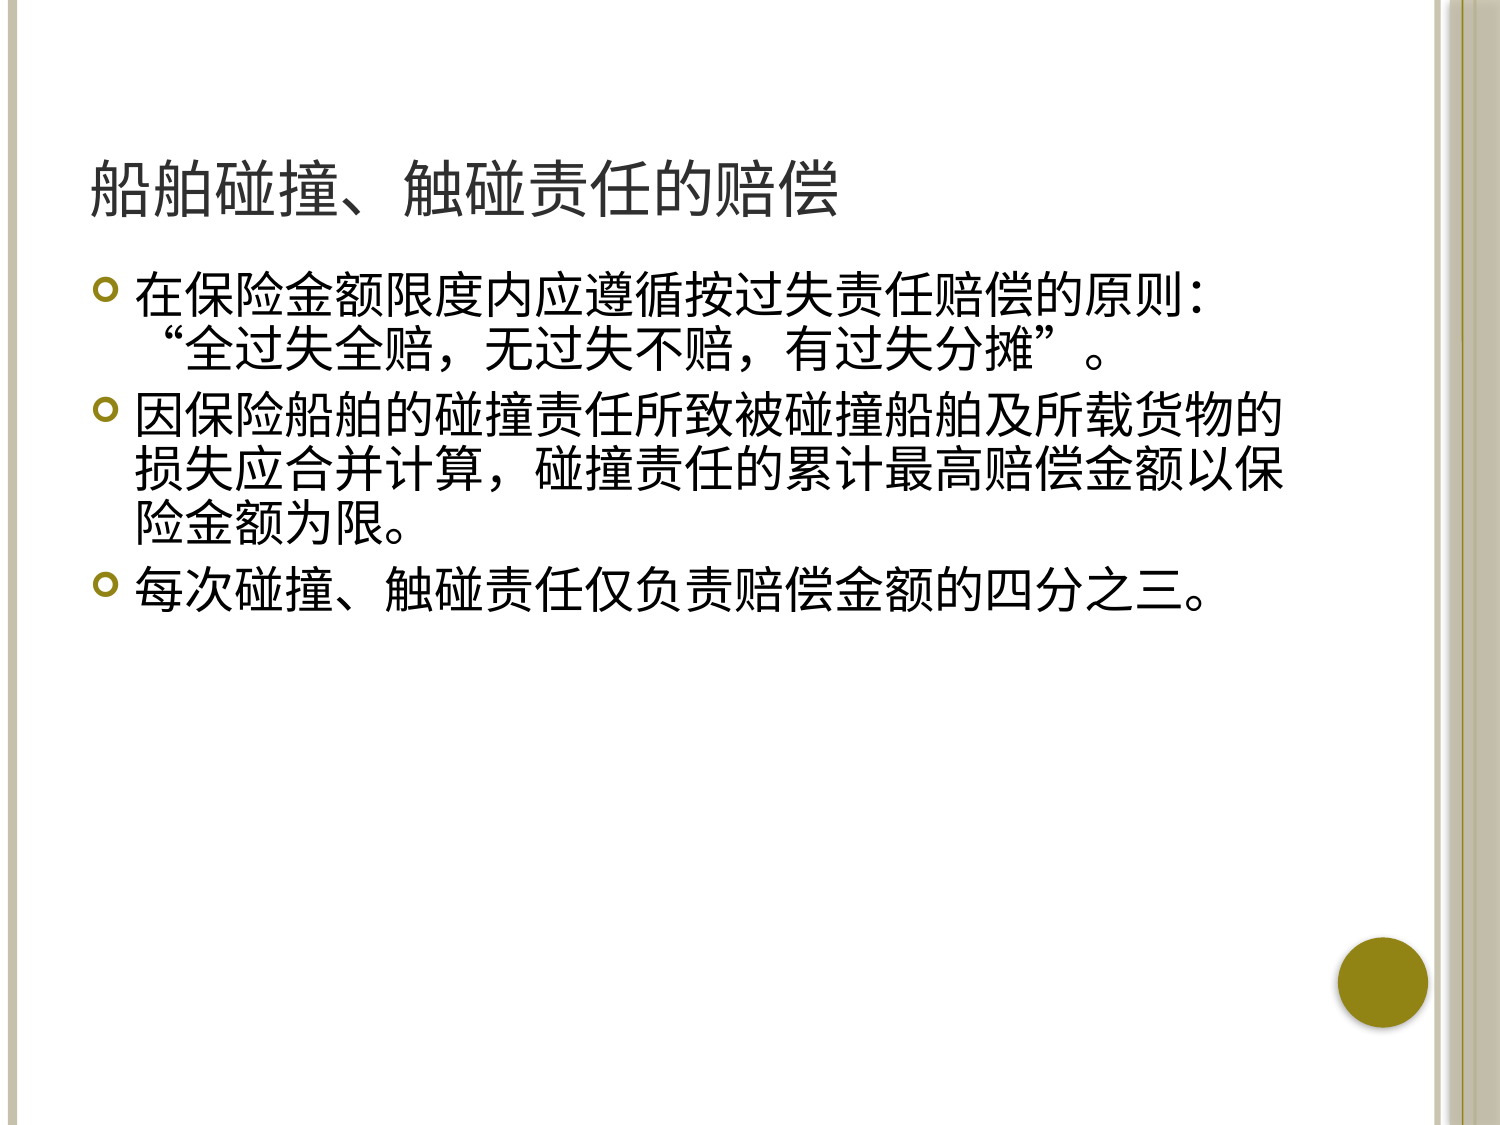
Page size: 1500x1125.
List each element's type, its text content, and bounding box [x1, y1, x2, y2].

title 船舶碰撞、触碰责任的赔偿 [75, 45, 1300, 233]
list 在保险金额限度内应遵循按过失责任赔偿的原则：“全过失全赔，无过失不赔，有过失分摊”。 因保险船舶的碰撞责任所致被碰撞船舶及所载货物的损失应合并计算，碰撞责任的累计最高赔偿金额以保险金额为限。 每次碰撞、触碰责任仅负责赔偿金额的四分之三。 [74, 262, 1301, 1063]
